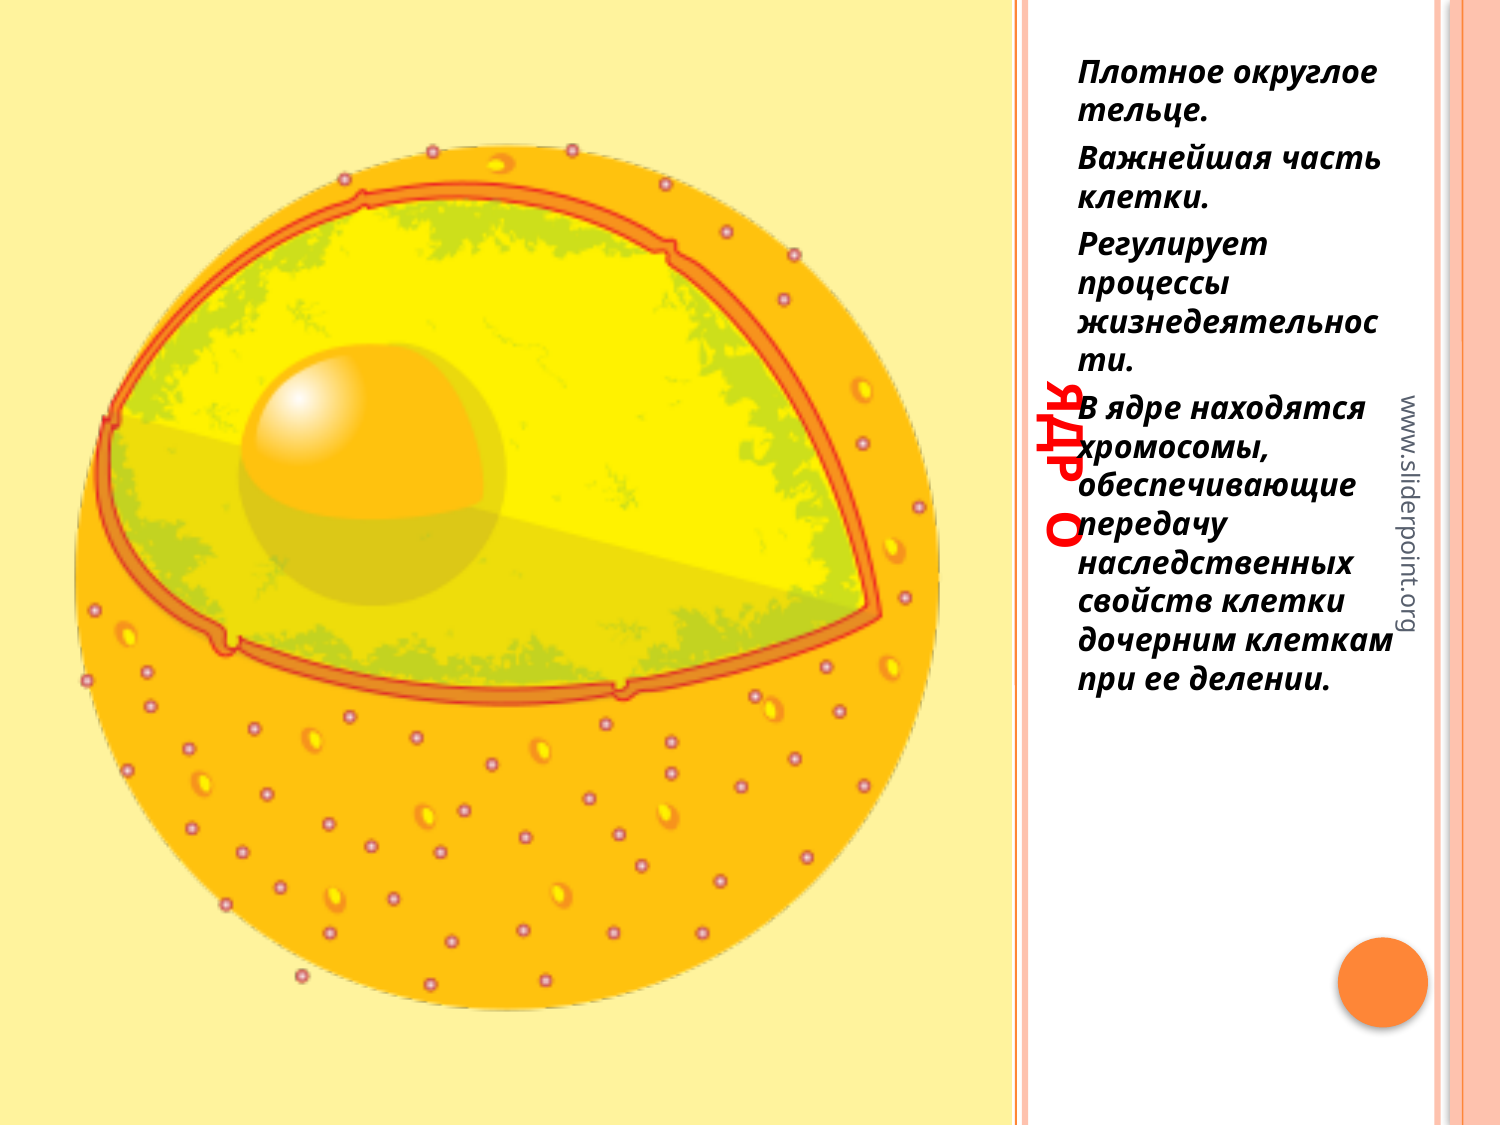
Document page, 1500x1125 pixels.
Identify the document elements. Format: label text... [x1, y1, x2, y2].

title ЯДР О [1029, 45, 1105, 1080]
list Плотное округлое тельце. Важнейшая часть клетки. Регулирует процессы жизнедеятельности. В ядре находятся хромосомы, обеспечивающие передачу наследственных свойств клетки дочерним клеткам при ее делении. [1062, 43, 1413, 713]
picture [0, 0, 1013, 1125]
footer www.sliderpoint.org [1379, 380, 1440, 906]
